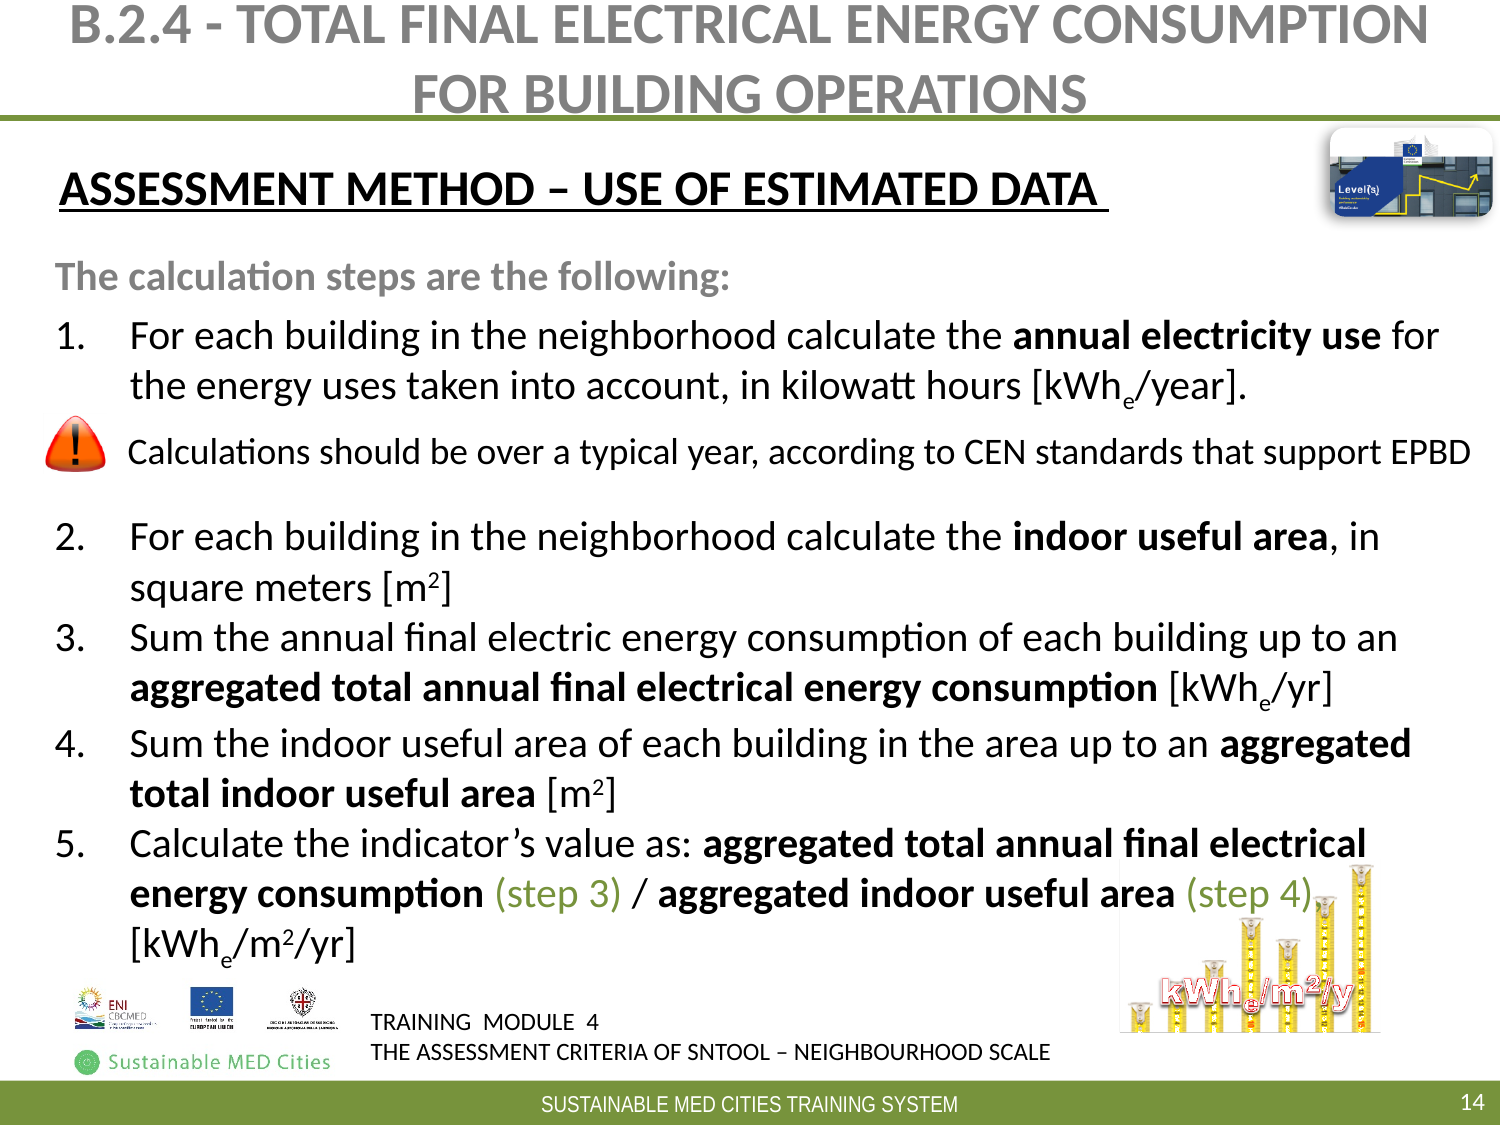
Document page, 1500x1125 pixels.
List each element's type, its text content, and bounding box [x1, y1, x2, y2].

picture [1329, 127, 1493, 217]
title B.2.4 - TOTAL FINAL ELECTRICAL ENERGY CONSUMPTION FOR BUILDING OPERATIONS [0, 0, 1500, 113]
text_box ASSESSMENT METHOD – USE OF ESTIMATED DATA [43, 147, 1331, 235]
text_box The calculation steps are the following: For each building in the neighborhood calculate the annual electricity use for the energy uses taken into account, in kilowatt hours [kWhe/year]. [39, 241, 1493, 420]
picture [62, 1031, 356, 1080]
text_box Calculations should be over a typical year, according to CEN standards that support EPBD [112, 420, 1493, 480]
text_box For each building in the neighborhood calculate the indoor useful area, in square meters [m2] Sum the annual final electric energy consumption of each building up to an aggregated total annual final electrical energy consumption [kWhe/yr] Sum the indoor useful area of each building in the area up to an aggregated total indoor useful area [m2] Calculate the indicator’s value as: aggregated total annual final electrical energy consumption (step 3) / aggregated indoor useful area (step 4), [kWhe/m2/yr] [39, 501, 1452, 1031]
slide_number 14 [1149, 1078, 1500, 1123]
picture [1089, 858, 1423, 1041]
picture [43, 412, 107, 474]
